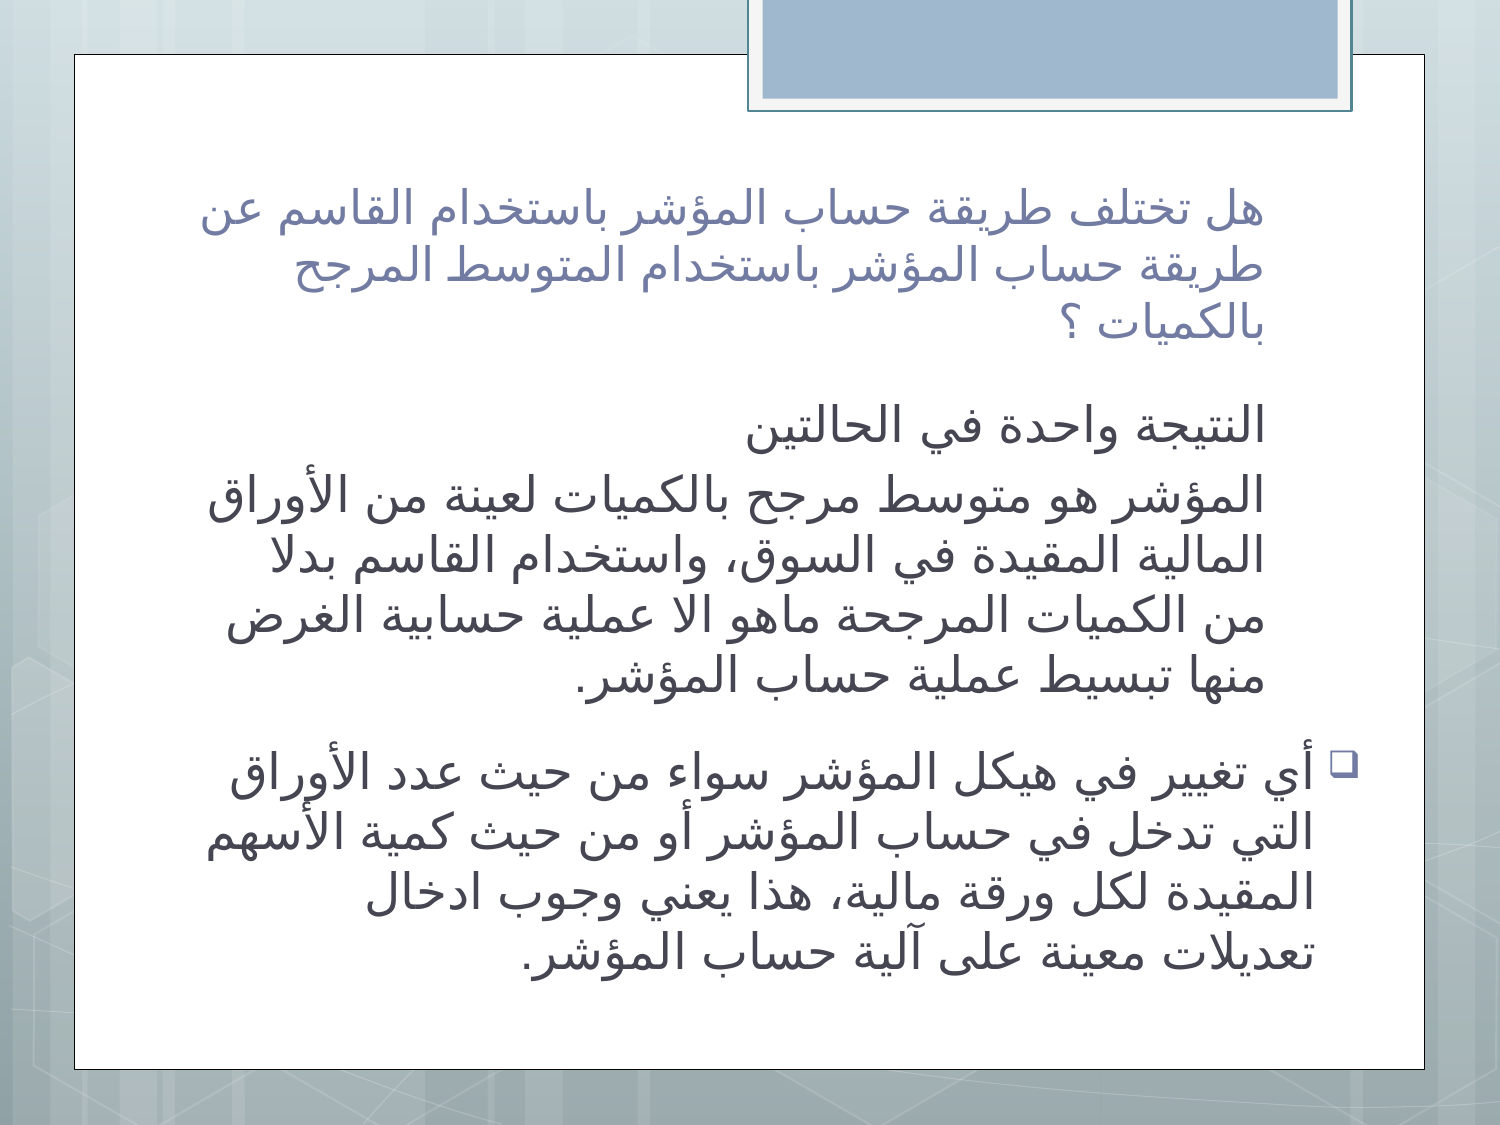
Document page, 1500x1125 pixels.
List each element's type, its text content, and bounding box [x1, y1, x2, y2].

title هل تختلف طريقة حساب المؤشر باستخدام القاسم عن طريقة حساب المؤشر باستخدام المتوسط المرجح بالكميات ؟ [171, 168, 1282, 357]
list النتيجة واحدة في الحالتين المؤشر هو متوسط مرجح بالكميات لعينة من الأوراق المالية المقيدة في السوق، واستخدام القاسم بدلا من الكميات المرجحة ماهو الا عملية حسابية الغرض منها تبسيط عملية حساب المؤشر. أي تغيير في هيكل المؤشر سواء من حيث عدد الأوراق التي تدخل في حساب المؤشر أو من حيث كمية الأسهم المقيدة لكل ورقة مالية، هذا يعني وجوب ادخال تعديلات معينة على آلية حساب المؤشر. [183, 385, 1388, 961]
